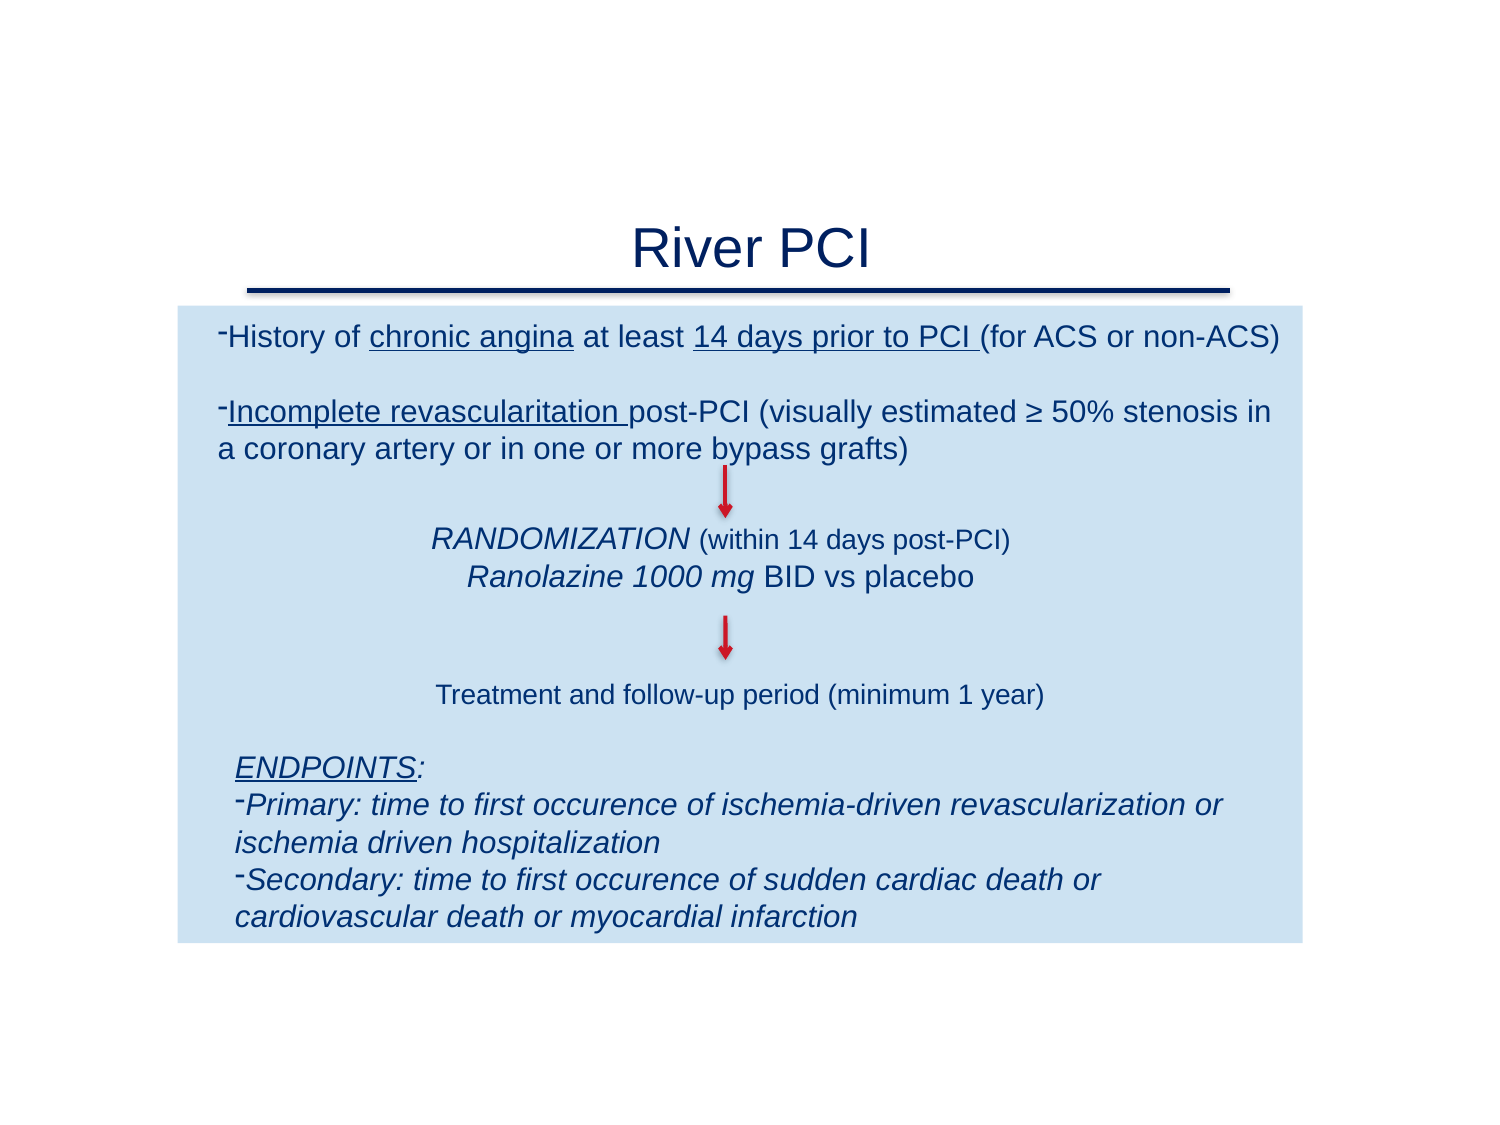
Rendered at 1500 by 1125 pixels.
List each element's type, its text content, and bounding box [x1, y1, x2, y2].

text_box River PCI History of chronic angina at least 14 days prior to PCI (for ACS or non-ACS) Incomplete revascularitation post-PCI (visually estimated ≥ 50% stenosis in a coronary artery or in one or more bypass grafts) [202, 204, 1302, 305]
text_box [177, 305, 1303, 944]
